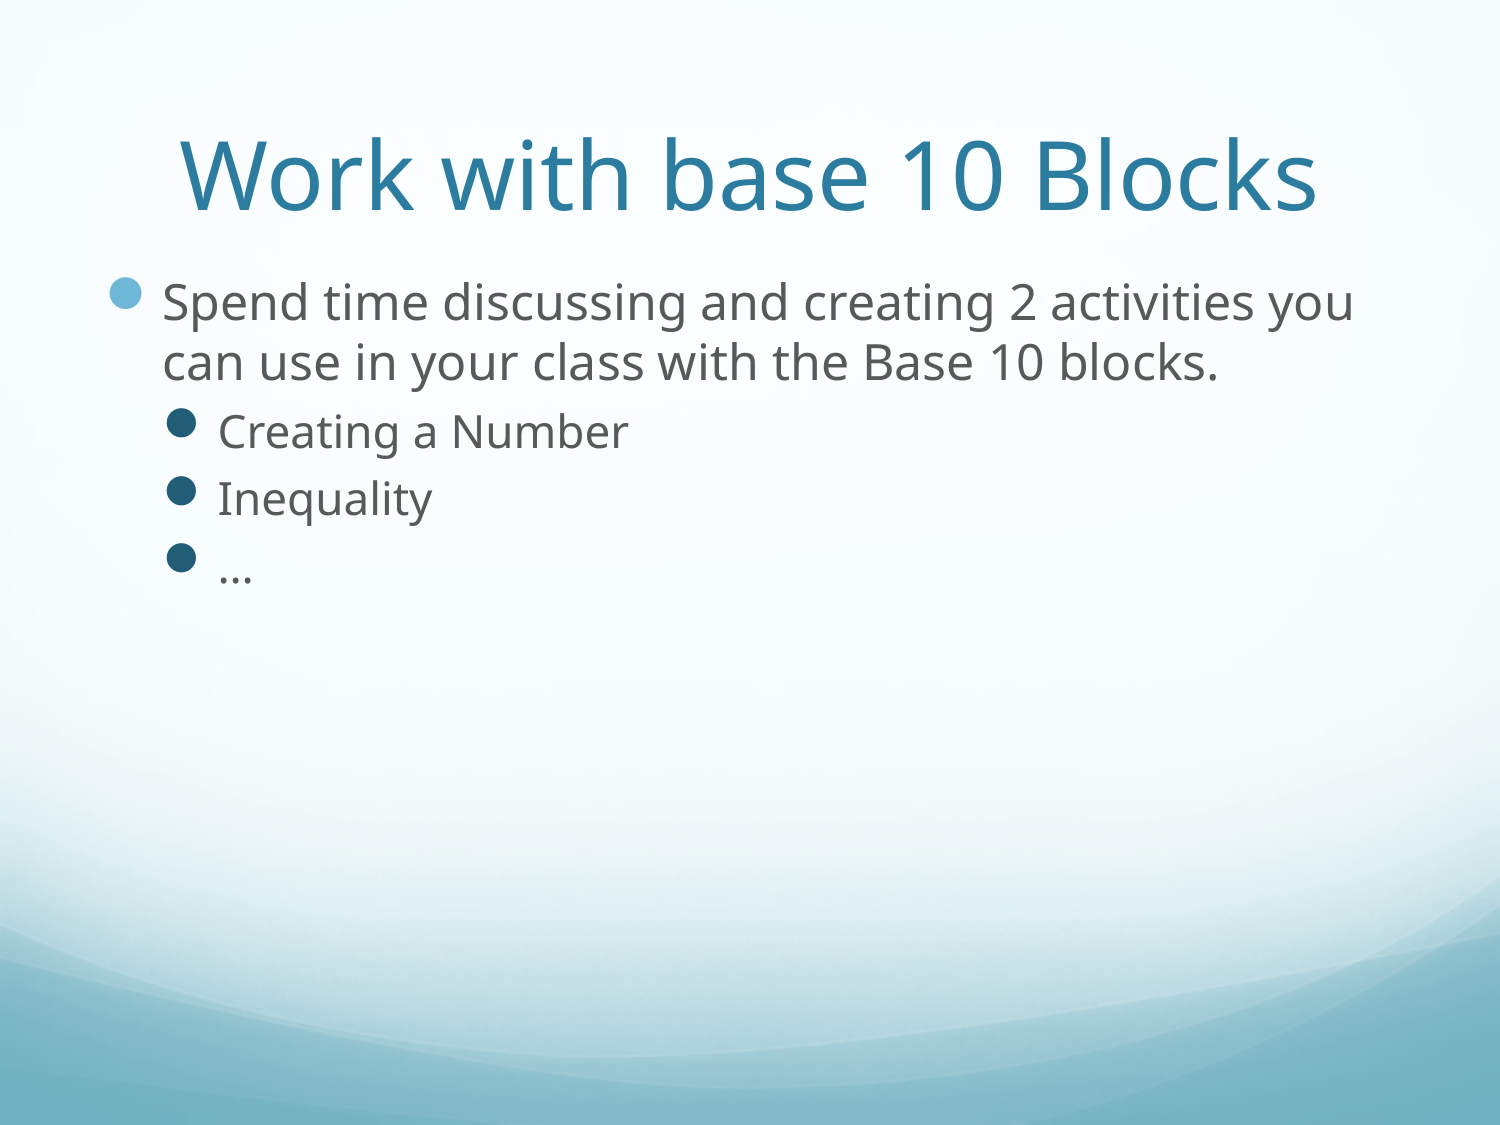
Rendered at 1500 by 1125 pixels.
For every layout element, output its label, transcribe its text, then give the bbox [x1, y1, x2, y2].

title Work with base 10 Blocks [90, 17, 1410, 237]
list Spend time discussing and creating 2 activities you can use in your class with the Base 10 blocks. Creating a Number Inequality … [90, 262, 1410, 975]
